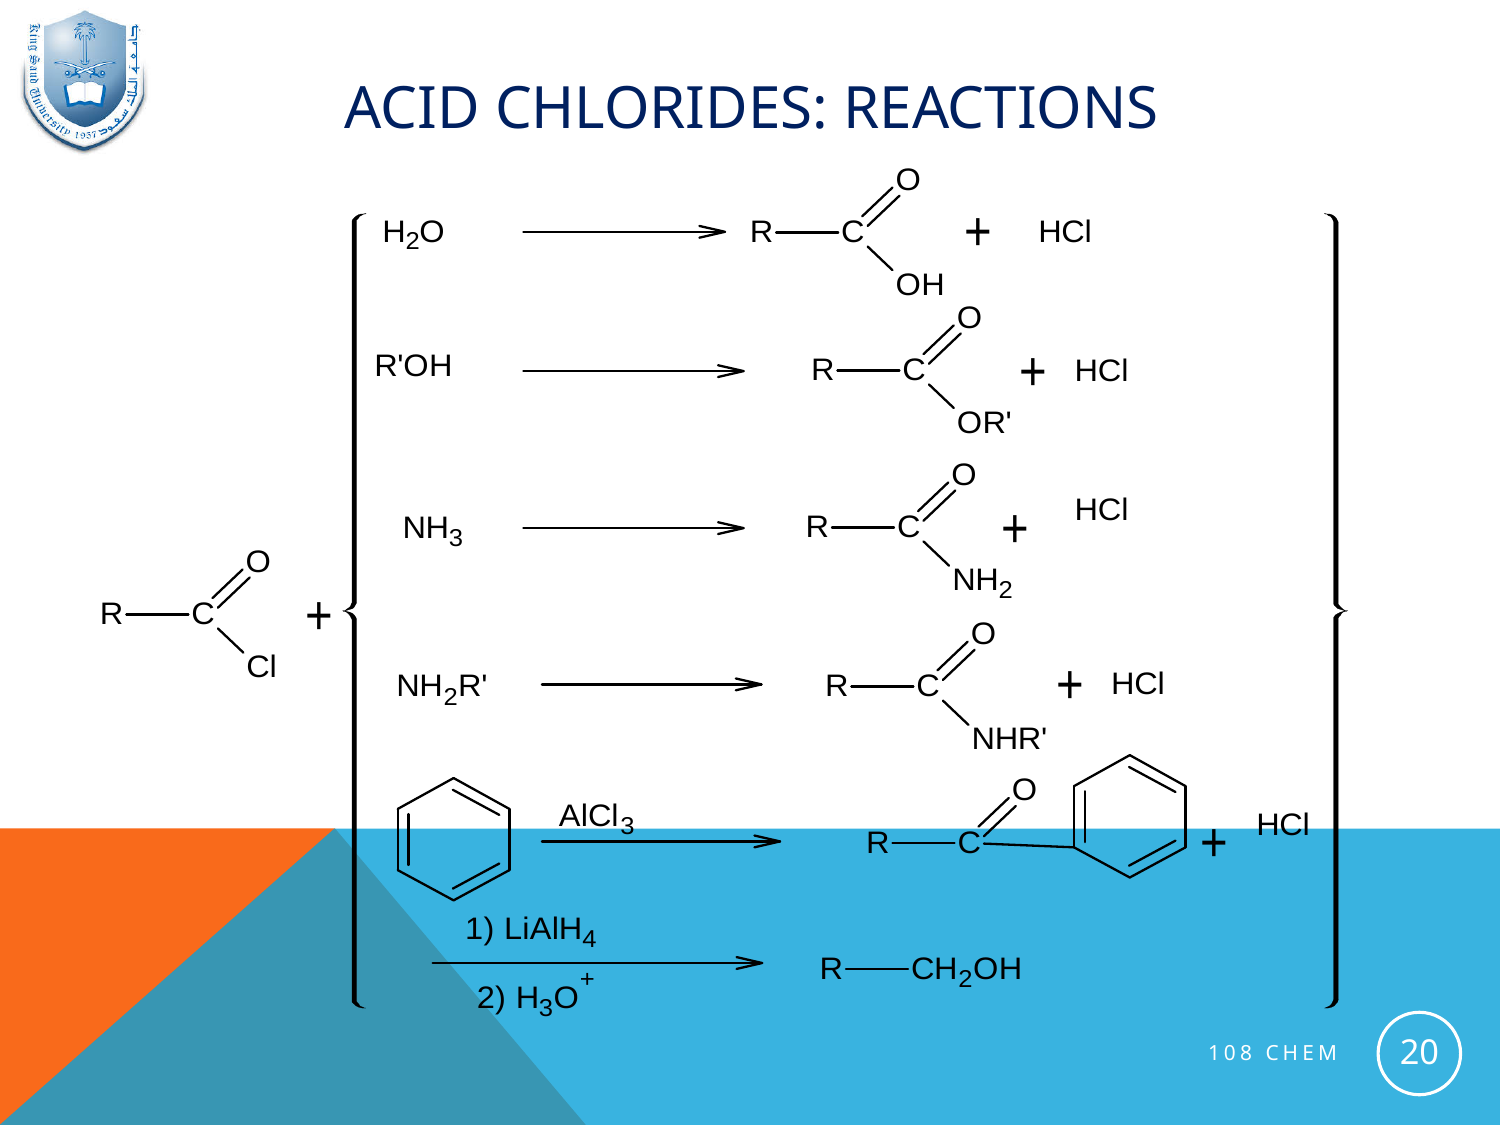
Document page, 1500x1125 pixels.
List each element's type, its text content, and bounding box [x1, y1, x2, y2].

slide_number 20 [1376, 1010, 1463, 1097]
footer 108 Chem [577, 1031, 1352, 1076]
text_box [99, 162, 1351, 1024]
title Acid Chlorides: Reactions [166, 60, 1369, 150]
picture [4, 1, 163, 160]
